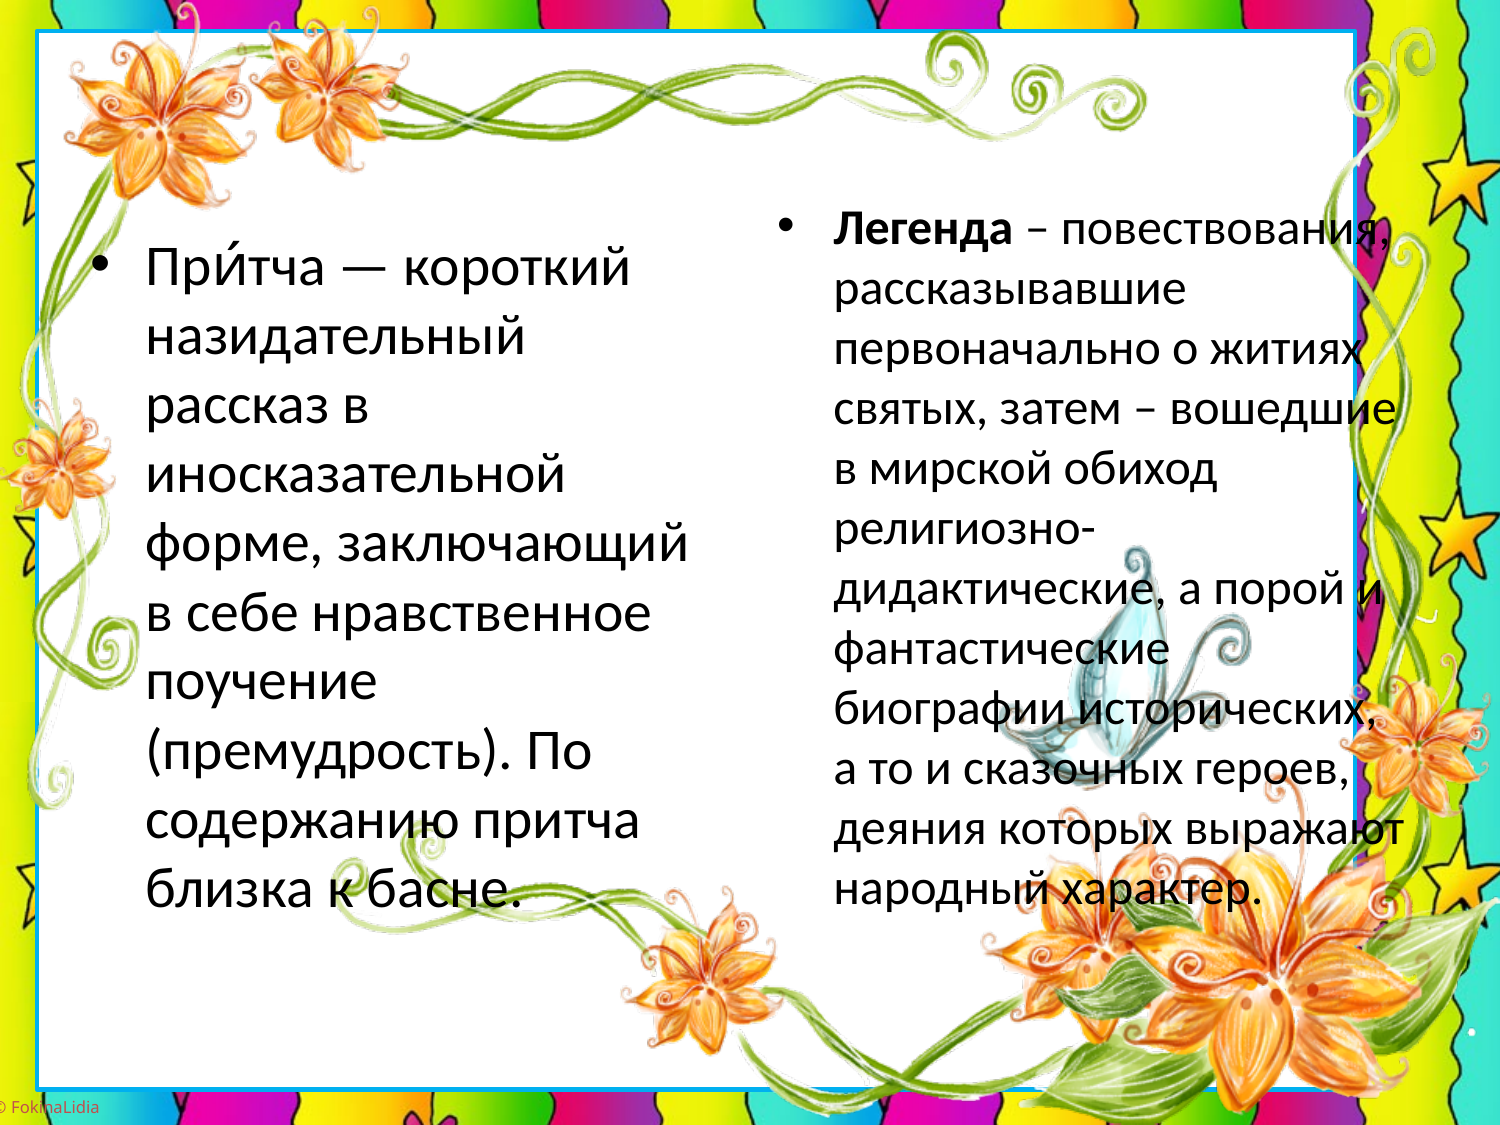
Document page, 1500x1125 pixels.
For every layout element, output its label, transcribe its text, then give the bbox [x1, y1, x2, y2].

picture [0, 0, 1500, 1125]
list Легенда – повествования, рассказывавшие первоначально о житиях святых, затем – вошедшие в мирской обиход религиозно-дидактические, а порой и фантастические биографии исторических, а то и сказочных героев, деяния которых выражают народный характер. [761, 46, 1425, 1005]
list При́тча — короткий назидательный рассказ в иносказательной форме, заключающий в себе нравственное поучение (премудрость). По содержанию притча близка к басне. [75, 58, 738, 1005]
